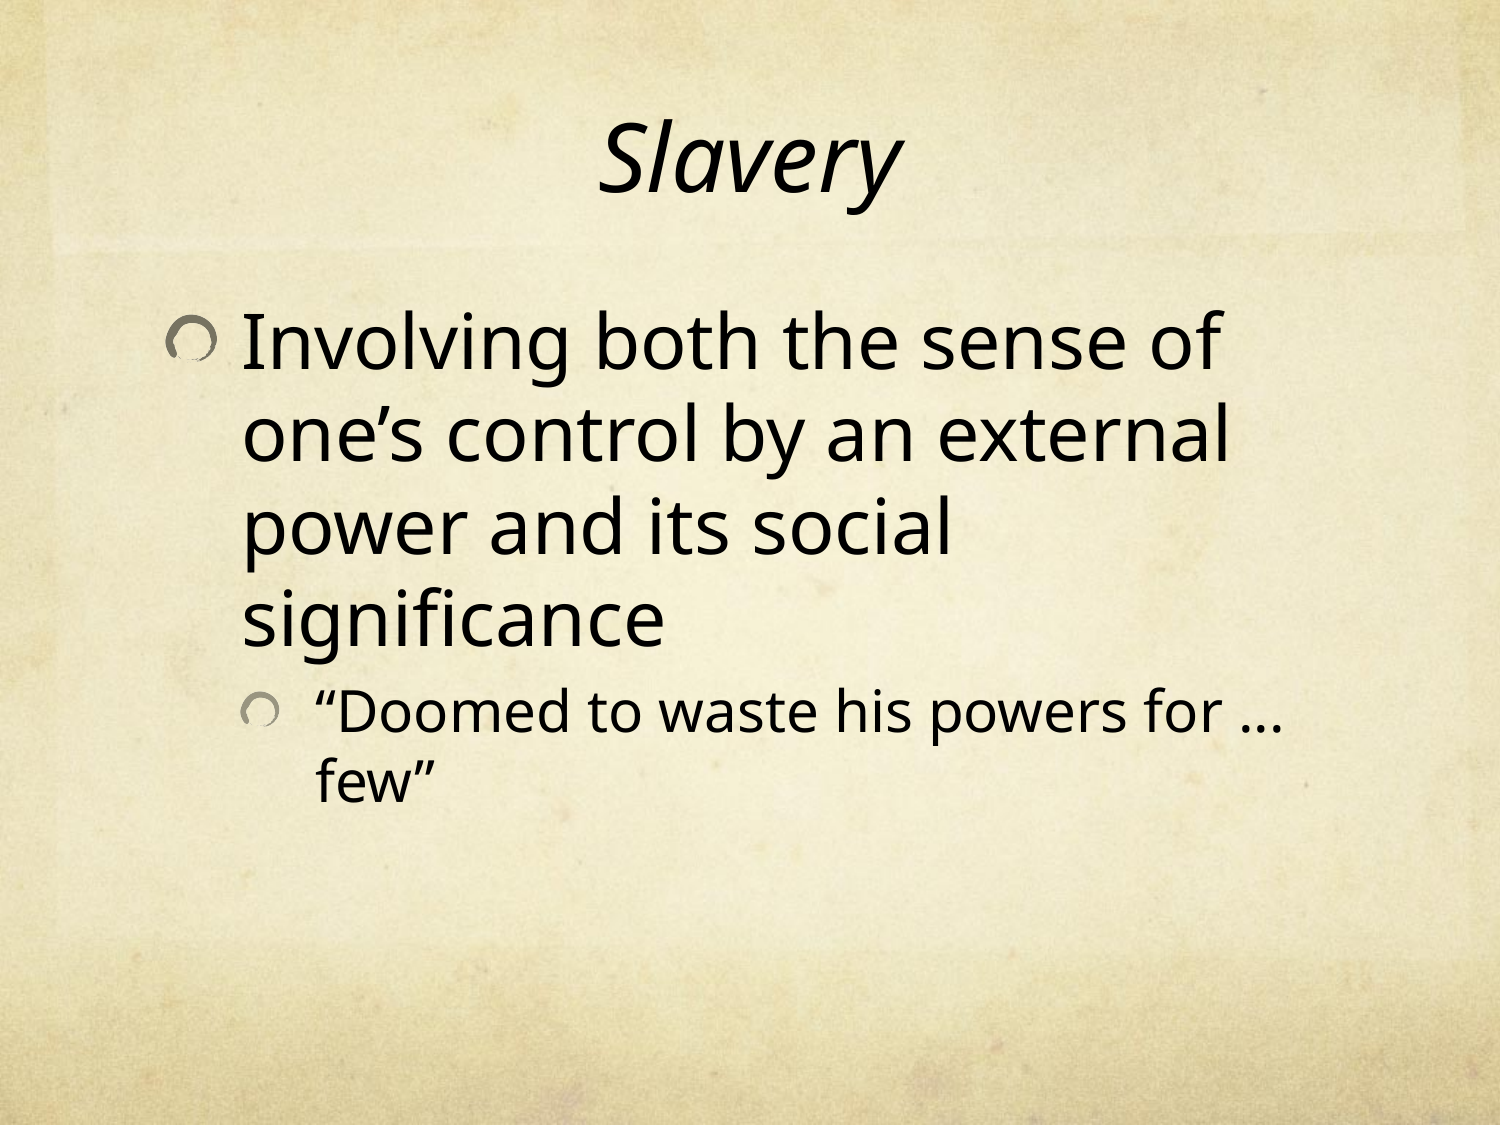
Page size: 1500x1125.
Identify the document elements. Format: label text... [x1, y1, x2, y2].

picture [0, 0, 1500, 1125]
list Involving both the sense of one’s control by an external power and its social significance “Doomed to waste his powers for ... few” [149, 284, 1350, 951]
title Slavery [149, 82, 1350, 226]
